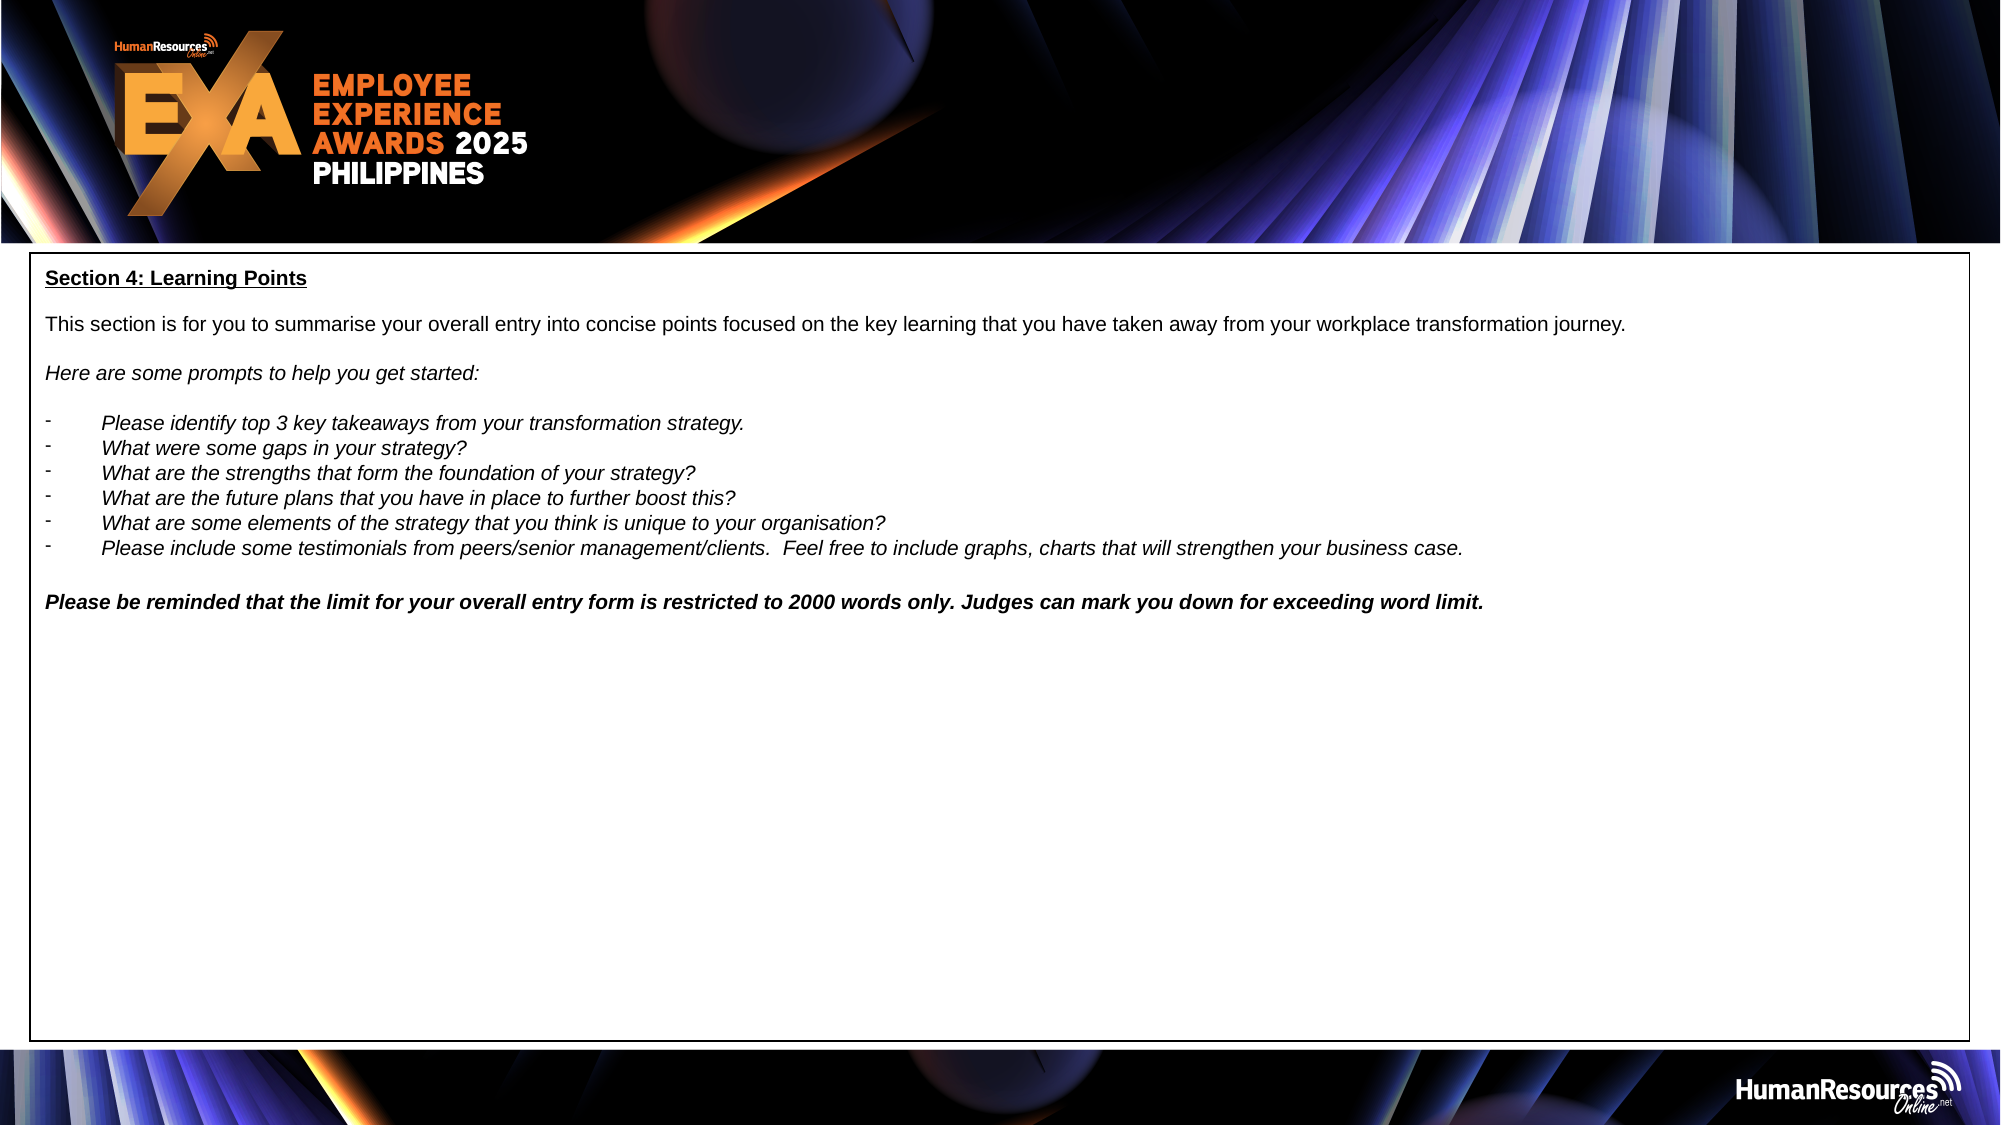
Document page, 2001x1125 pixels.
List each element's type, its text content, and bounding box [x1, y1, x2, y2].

text_box Section 4: Learning Points This section is for you to summarise your overall entry into concise points focused on the key learning that you have taken away from your workplace transformation journey. Here are some prompts to help you get started: Please identify top 3 key takeaways from your transformation strategy. What were some gaps in your strategy? What are the strengths that form the foundation of your strategy? What are the future plans that you have in place to further boost this? What are some elements of the strategy that you think is unique to your organisation? Please include some testimonials from peers/senior management/clients. Feel free to include graphs, charts that will strengthen your business case. Please be reminded that the limit for your overall entry form is restricted to 2000 words only. Judges can mark you down for exceeding word limit. [30, 253, 1970, 1042]
picture [0, 0, 2001, 1125]
